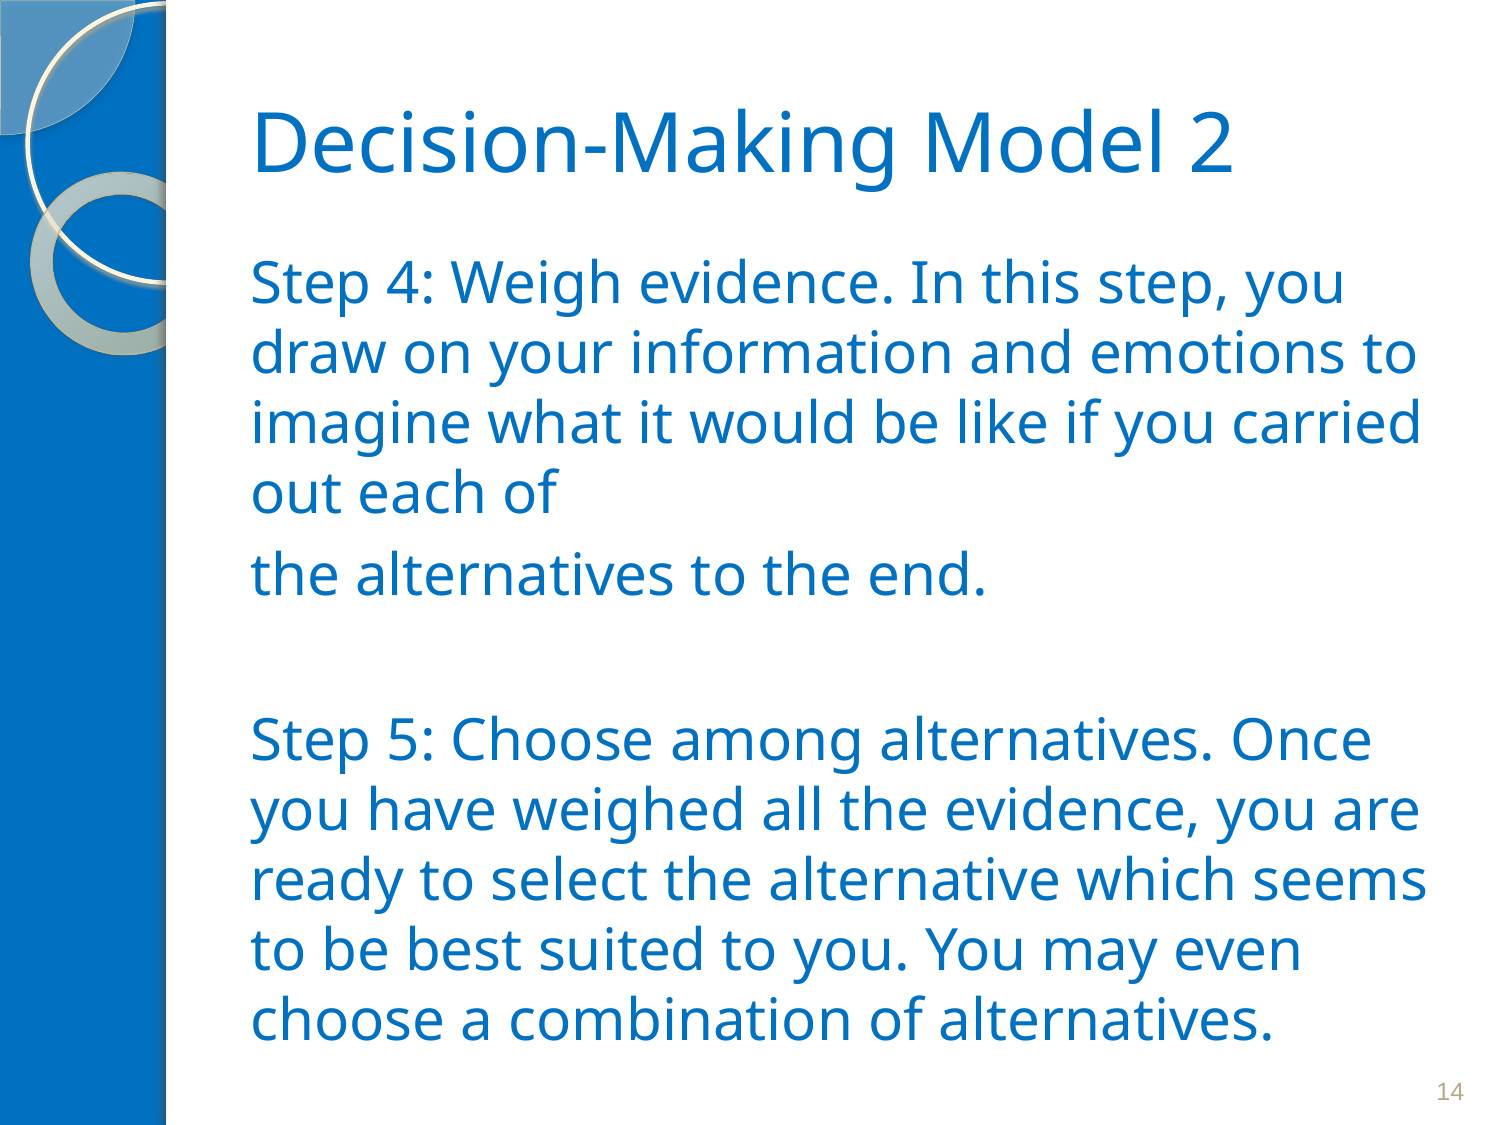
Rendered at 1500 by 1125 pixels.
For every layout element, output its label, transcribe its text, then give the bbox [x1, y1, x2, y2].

footer [937, 1034, 1413, 1113]
slide_number 14 [1413, 1034, 1488, 1113]
list Step 4: Weigh evidence. In this step, you draw on your information and emotions to imagine what it would be like if you carried out each of the alternatives to the end. Step 5: Choose among alternatives. Once you have weighed all the evidence, you are ready to select the alternative which seems to be best suited to you. You may even choose a combination of alternatives. [235, 237, 1466, 1025]
title Decision-Making Model 2 [235, 45, 1466, 233]
